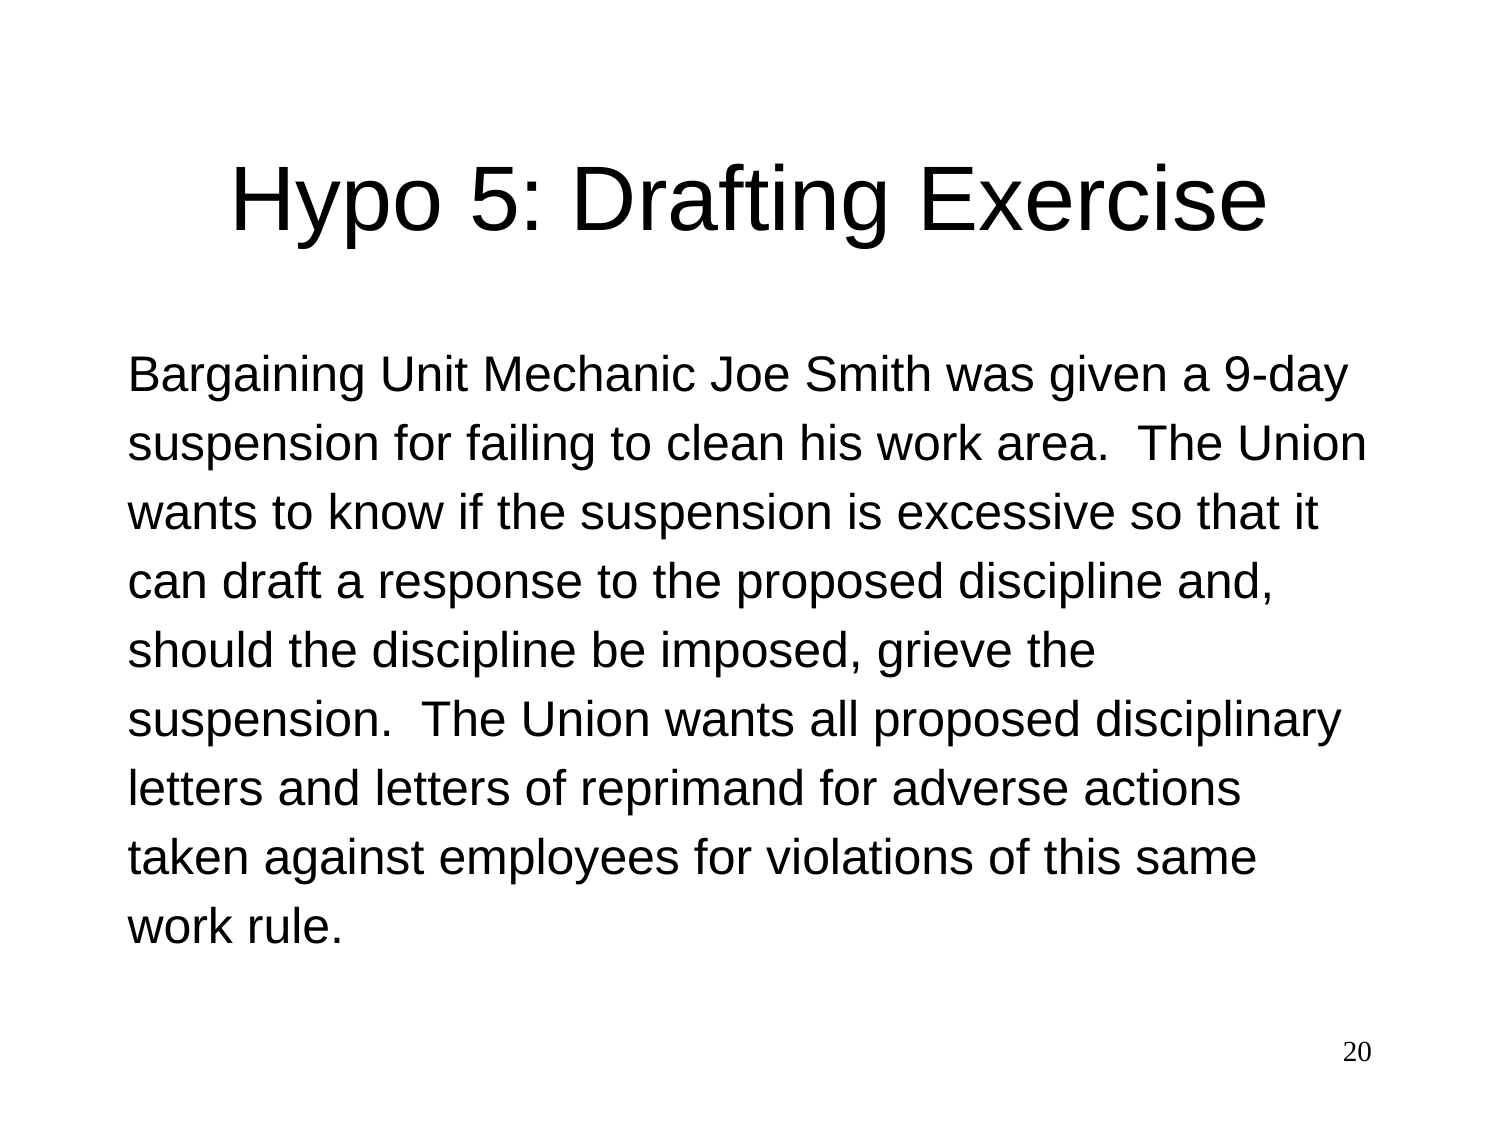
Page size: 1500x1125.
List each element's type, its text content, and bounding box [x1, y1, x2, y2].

title Hypo 5: Drafting Exercise [112, 99, 1388, 288]
list Bargaining Unit Mechanic Joe Smith was given a 9-day suspension for failing to clean his work area. The Union wants to know if the suspension is excessive so that it can draft a response to the proposed discipline and, should the discipline be imposed, grieve the suspension. The Union wants all proposed disciplinary letters and letters of reprimand for adverse actions taken against employees for violations of this same work rule. [112, 324, 1388, 1001]
slide_number 20 [1074, 1024, 1388, 1101]
